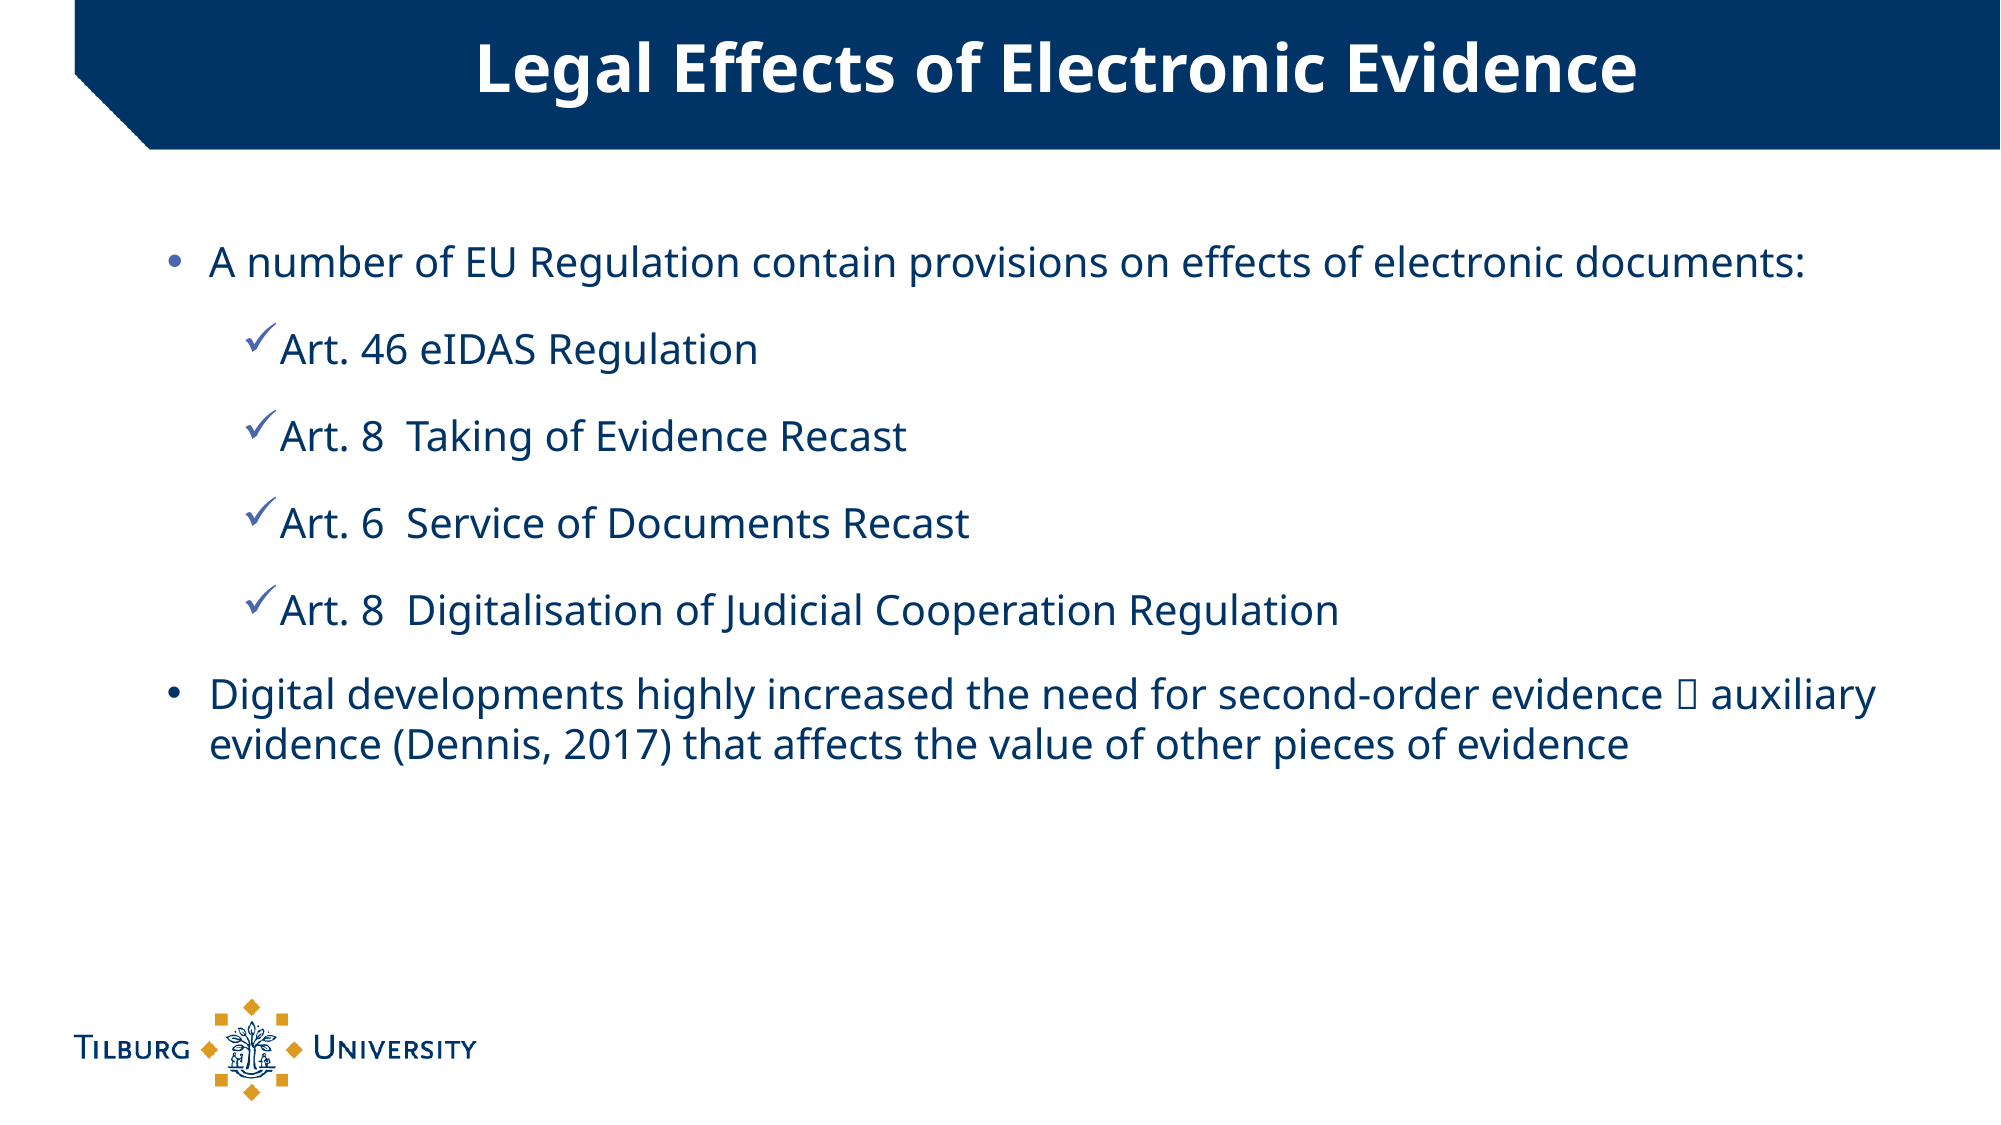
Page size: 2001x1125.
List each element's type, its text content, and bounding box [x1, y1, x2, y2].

picture [0, 974, 2001, 1125]
picture [74, 0, 2000, 150]
list A number of EU Regulation contain provisions on effects of electronic documents: Art. 46 eIDAS Regulation Art. 8 Taking of Evidence Recast Art. 6 Service of Documents Recast Art. 8 Digitalisation of Judicial Cooperation Regulation Digital developments highly increased the need for second-order evidence  auxiliary evidence (Dennis, 2017) that affects the value of other pieces of evidence [151, 225, 1964, 973]
title Legal Effects of Electronic Evidence [151, 0, 1964, 142]
